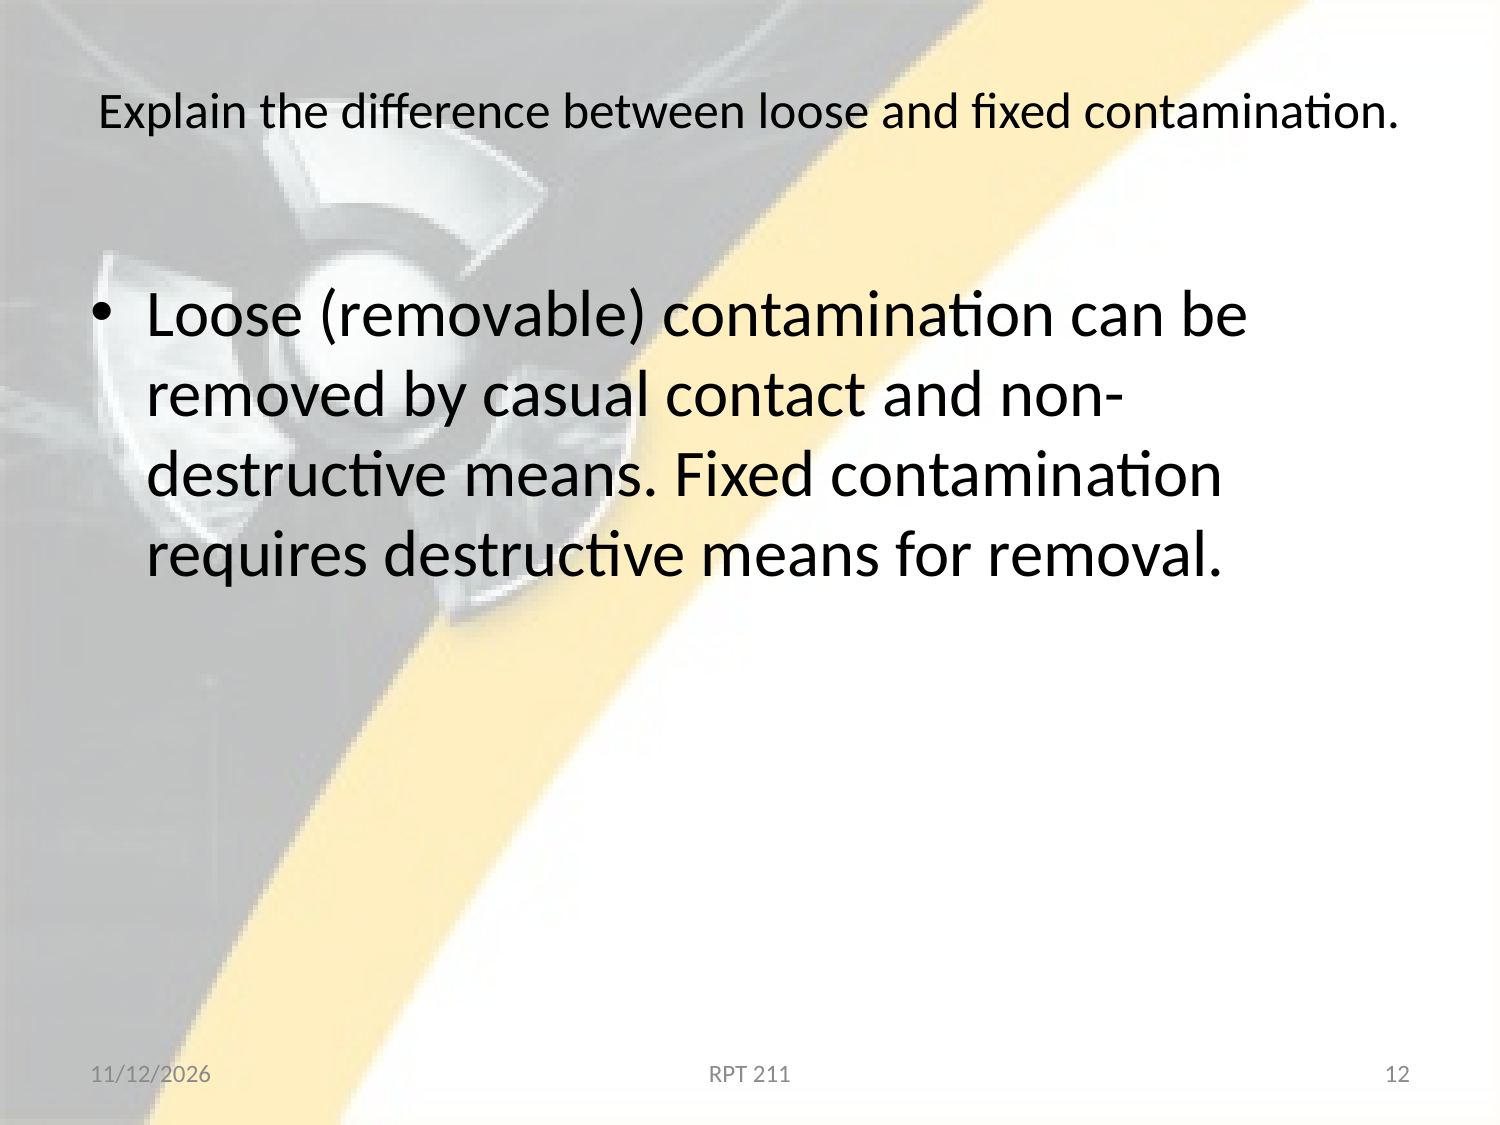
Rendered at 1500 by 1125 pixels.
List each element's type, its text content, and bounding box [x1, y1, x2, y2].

list Loose (removable) contamination can be removed by casual contact and non-destructive means. Fixed contamination requires destructive means for removal. [75, 262, 1425, 1005]
title Explain the difference between loose and fixed contamination. [75, 45, 1425, 233]
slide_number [75, 1042, 425, 1103]
slide_number 12 [1074, 1042, 1425, 1103]
footer RPT 211 [512, 1042, 988, 1103]
